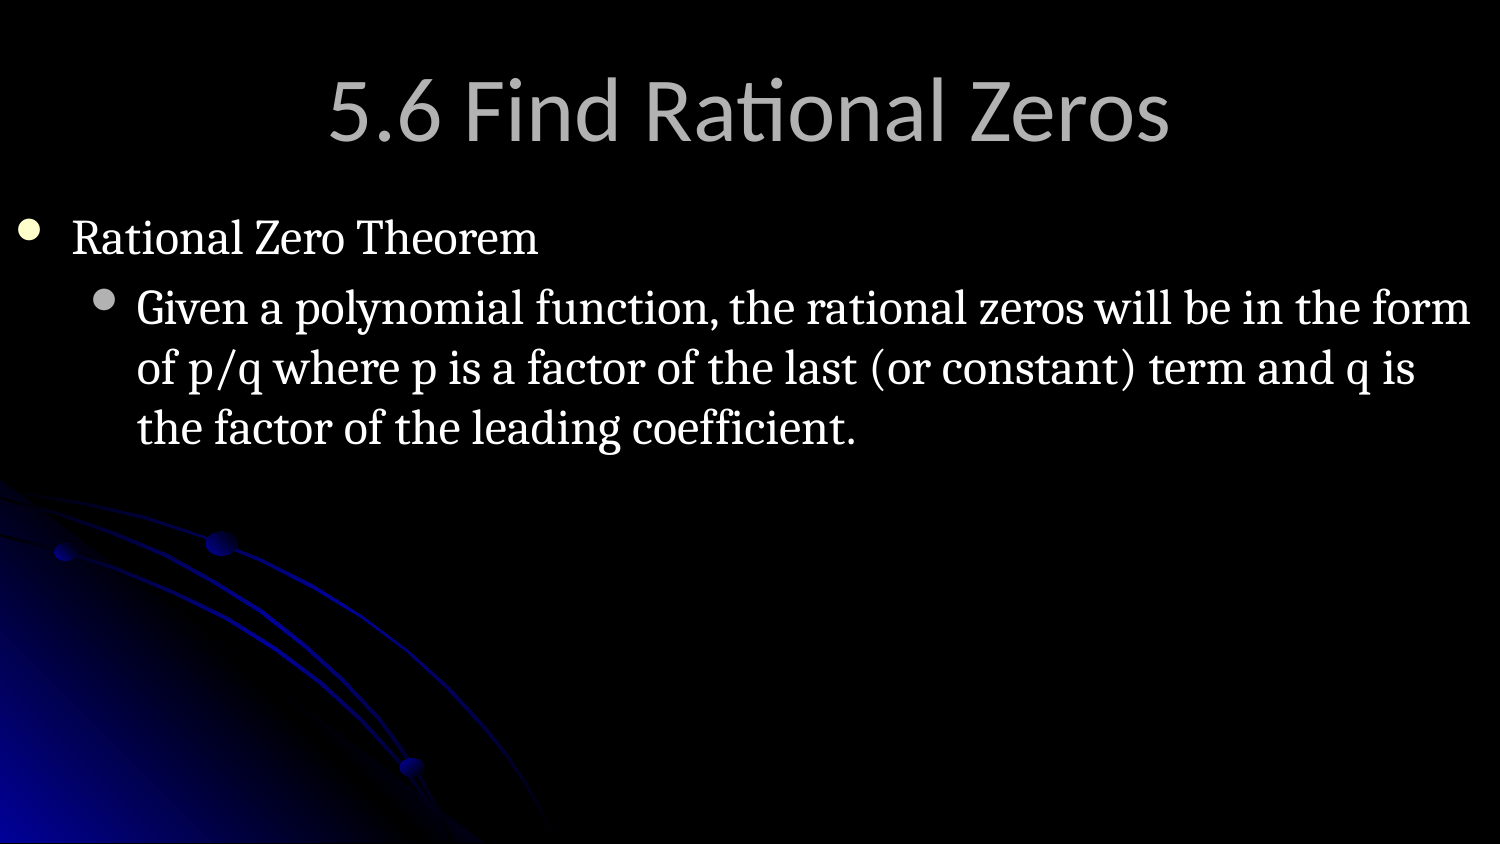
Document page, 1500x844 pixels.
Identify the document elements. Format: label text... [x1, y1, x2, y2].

list Rational Zero Theorem Given a polynomial function, the rational zeros will be in the form of p/q where p is a factor of the last (or constant) term and q is the factor of the leading coefficient. [0, 196, 1500, 755]
title 5.6 Find Rational Zeros [0, 33, 1500, 175]
